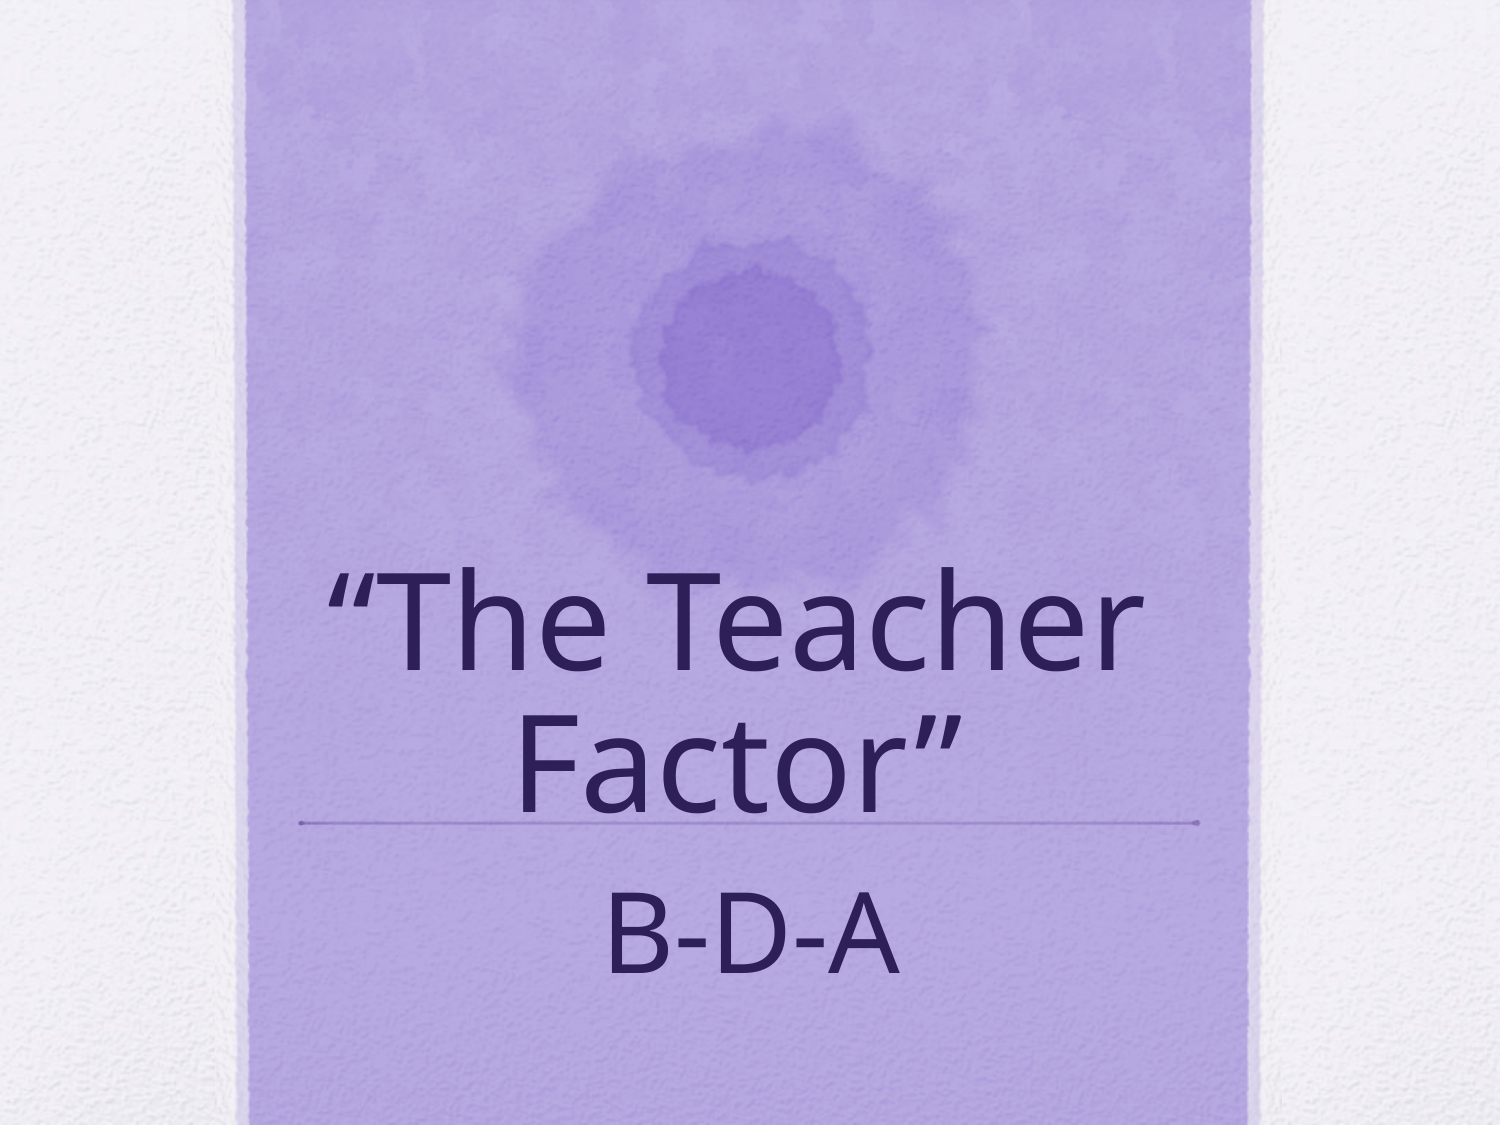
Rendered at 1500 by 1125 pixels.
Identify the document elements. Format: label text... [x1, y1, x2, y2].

picture [0, 0, 1500, 1125]
subtitle B-D-A [304, 853, 1198, 994]
title “The Teacher Factor” [244, 605, 1230, 847]
